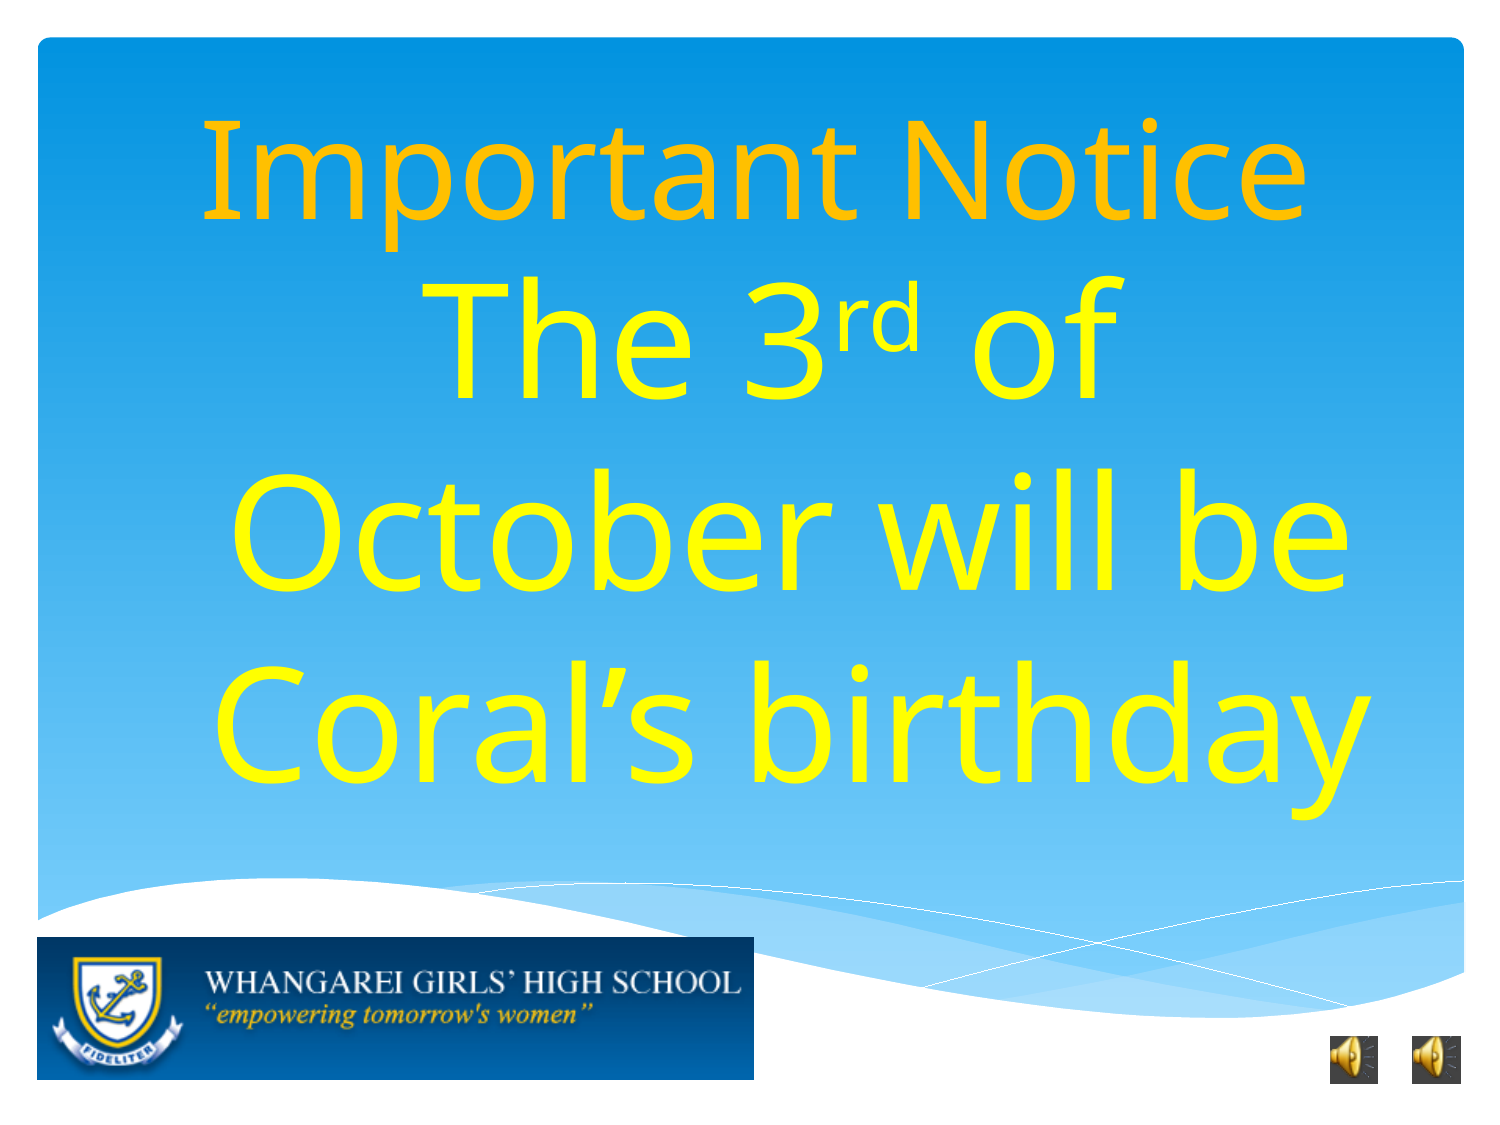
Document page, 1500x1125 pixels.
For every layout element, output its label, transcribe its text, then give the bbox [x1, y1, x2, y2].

text_box The 3rd of October will be Coral’s birthday [149, 231, 1391, 963]
text_box Important Notice [149, 37, 1362, 255]
picture [1328, 1034, 1380, 1086]
picture [37, 937, 754, 1080]
picture [1411, 1034, 1462, 1086]
